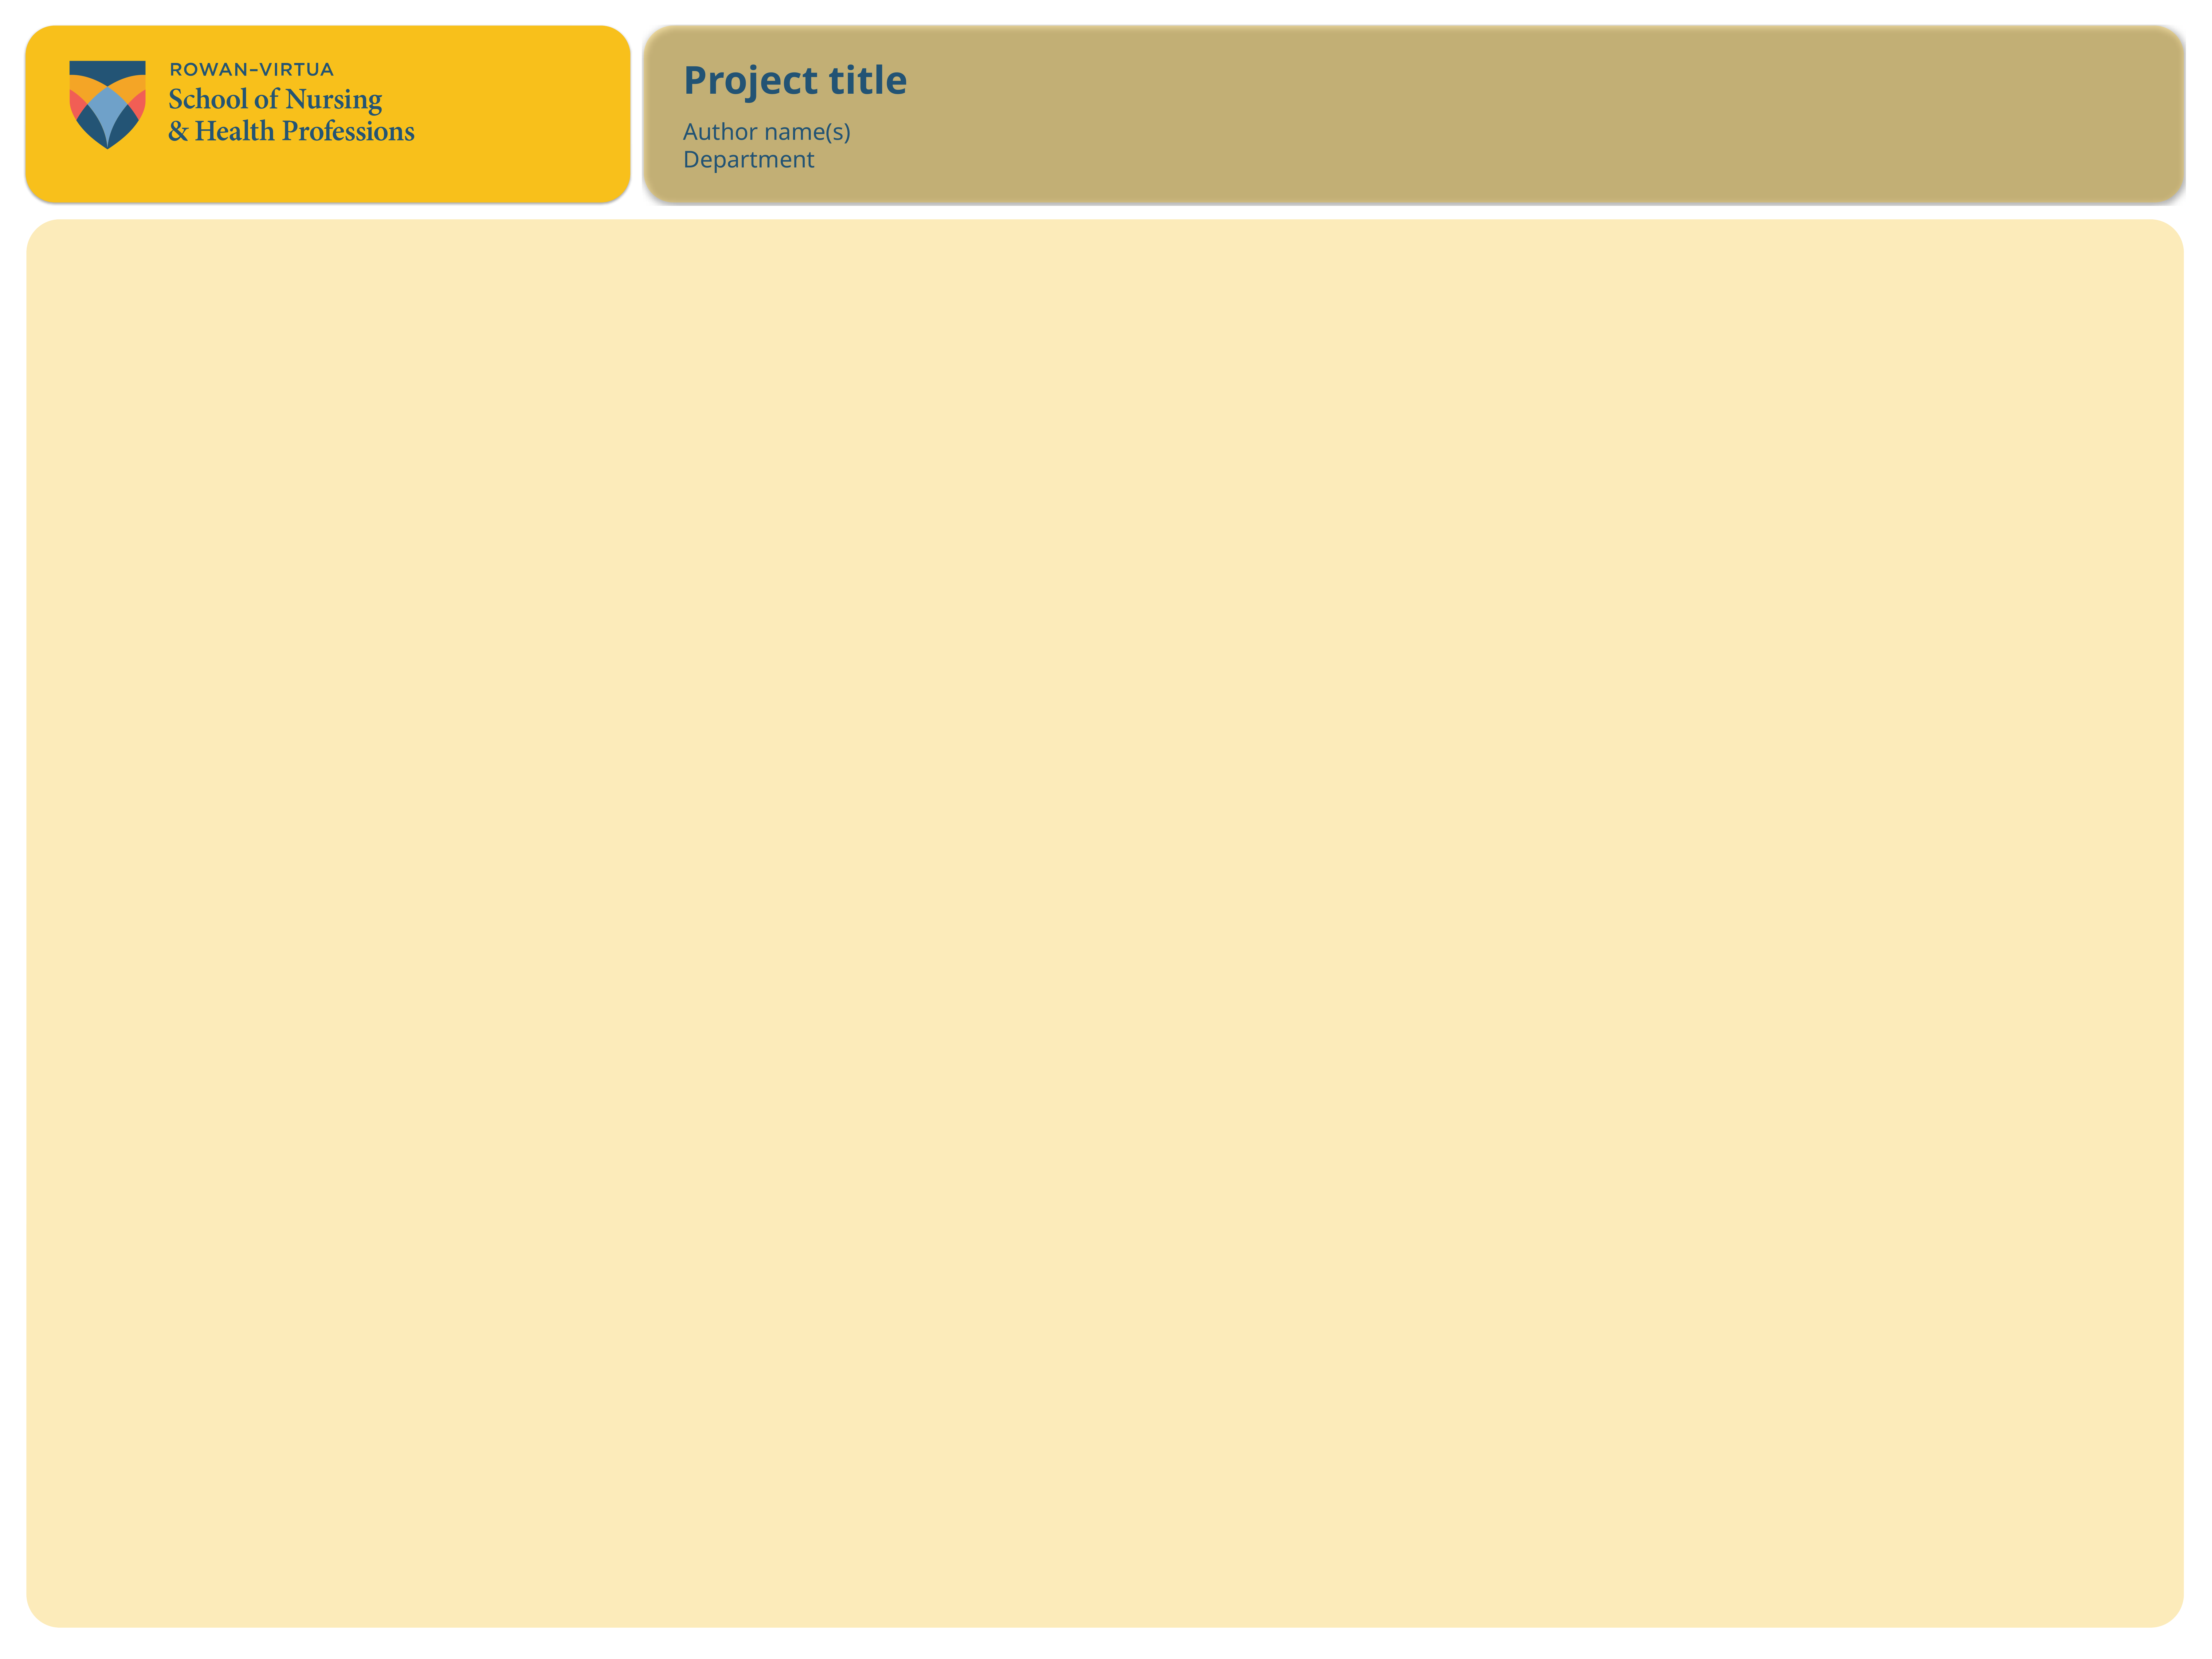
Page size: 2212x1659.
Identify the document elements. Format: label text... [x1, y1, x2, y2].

picture [0, 25, 530, 202]
text_box [25, 218, 2185, 1628]
text_box Project title Author name(s) Department [678, 53, 2155, 175]
